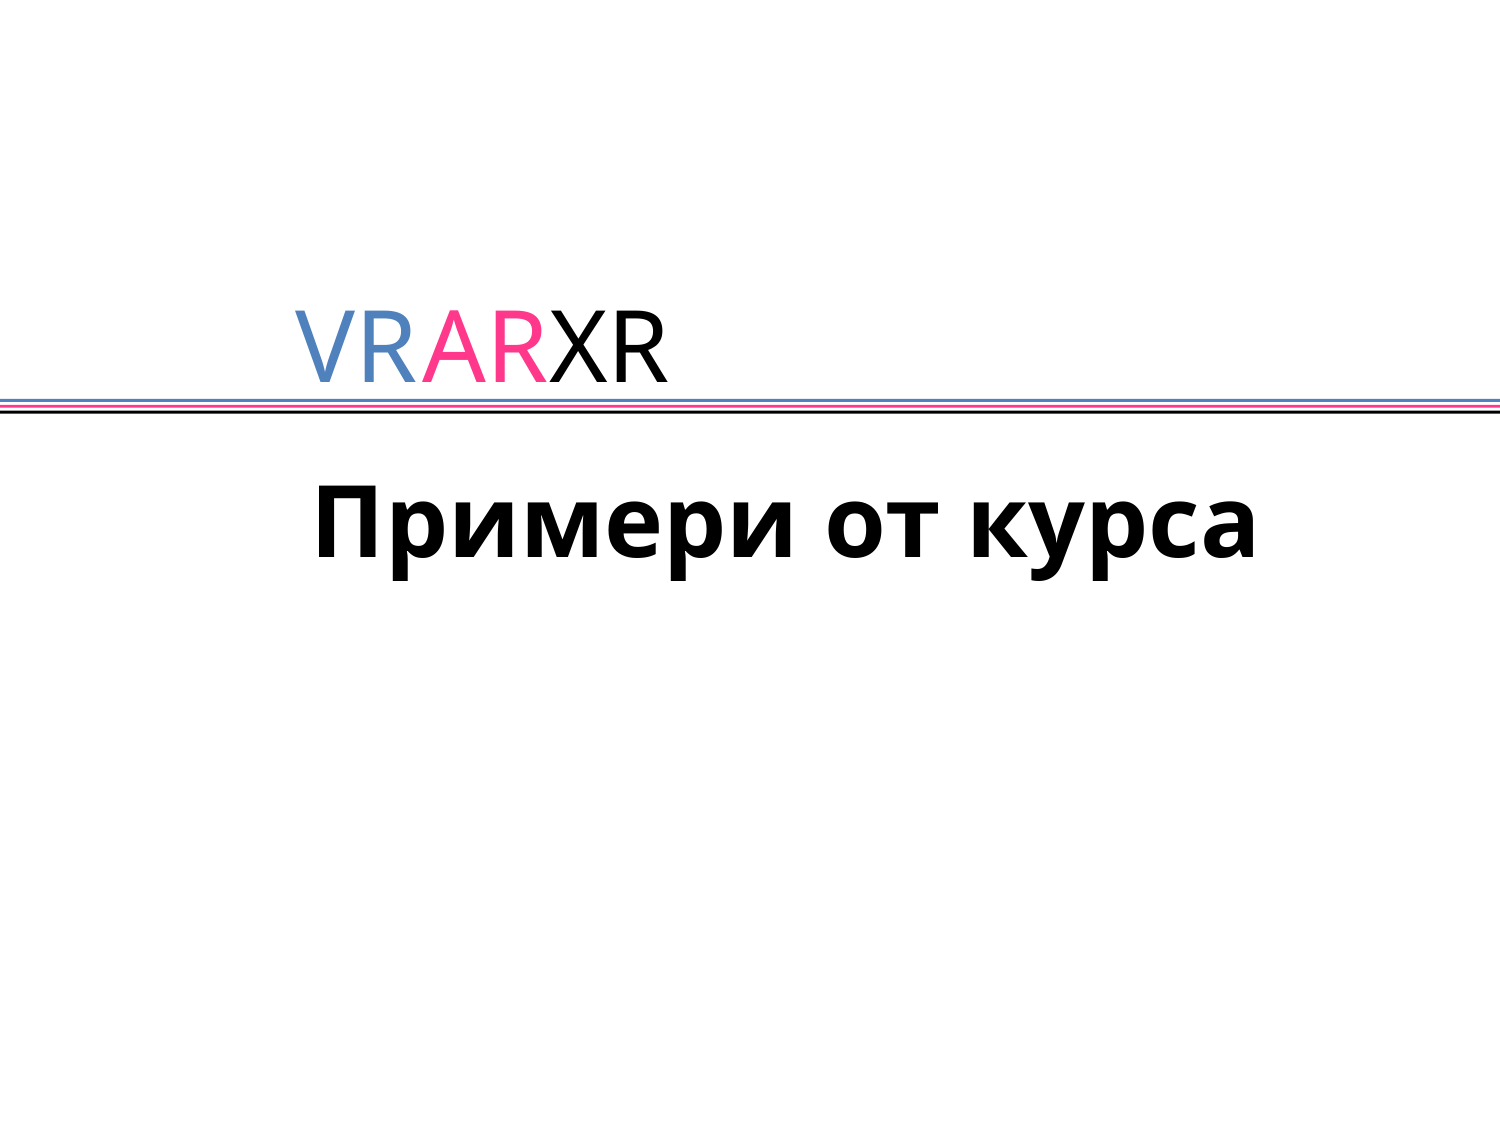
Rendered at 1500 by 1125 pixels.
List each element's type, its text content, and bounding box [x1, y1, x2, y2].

list Примери от курса [295, 450, 1450, 563]
